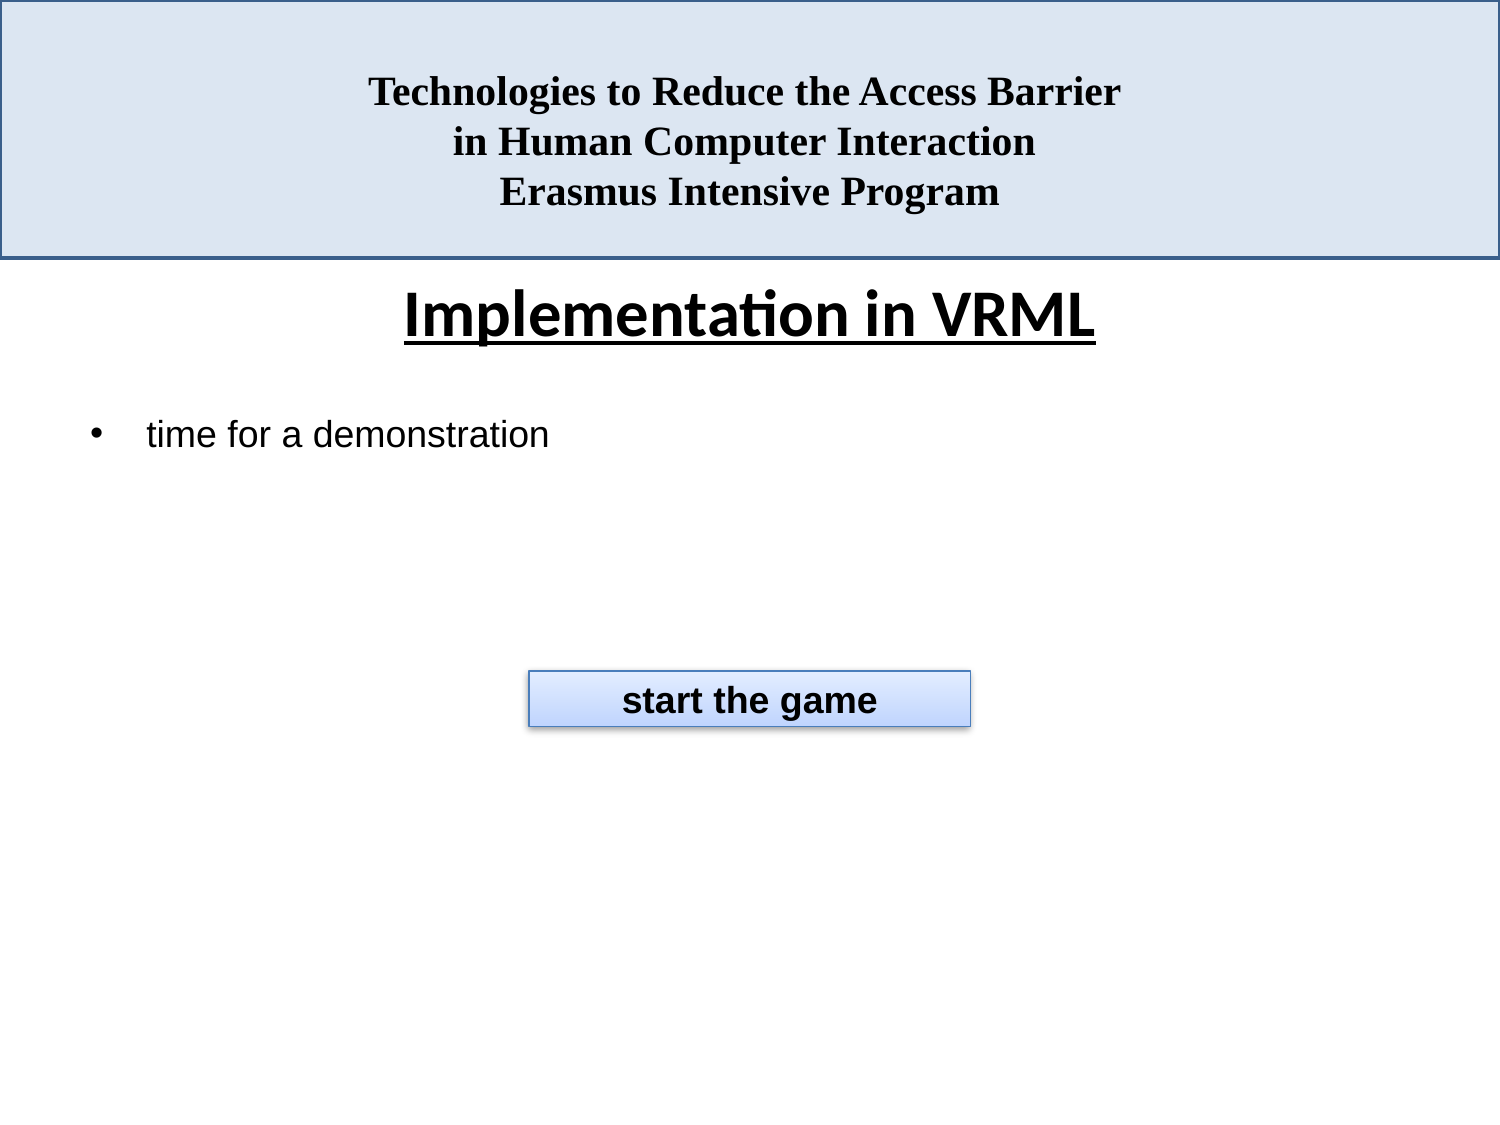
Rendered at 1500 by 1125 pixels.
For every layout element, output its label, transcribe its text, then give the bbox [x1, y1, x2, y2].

text_box start the game [528, 670, 971, 727]
text_box [0, 0, 1500, 260]
title Technologies to Reduce the Access Barrier in Human Computer Interaction Erasmus Intensive Program [75, 45, 1425, 233]
list Implementation in VRML time for a demonstration [75, 262, 1425, 1005]
